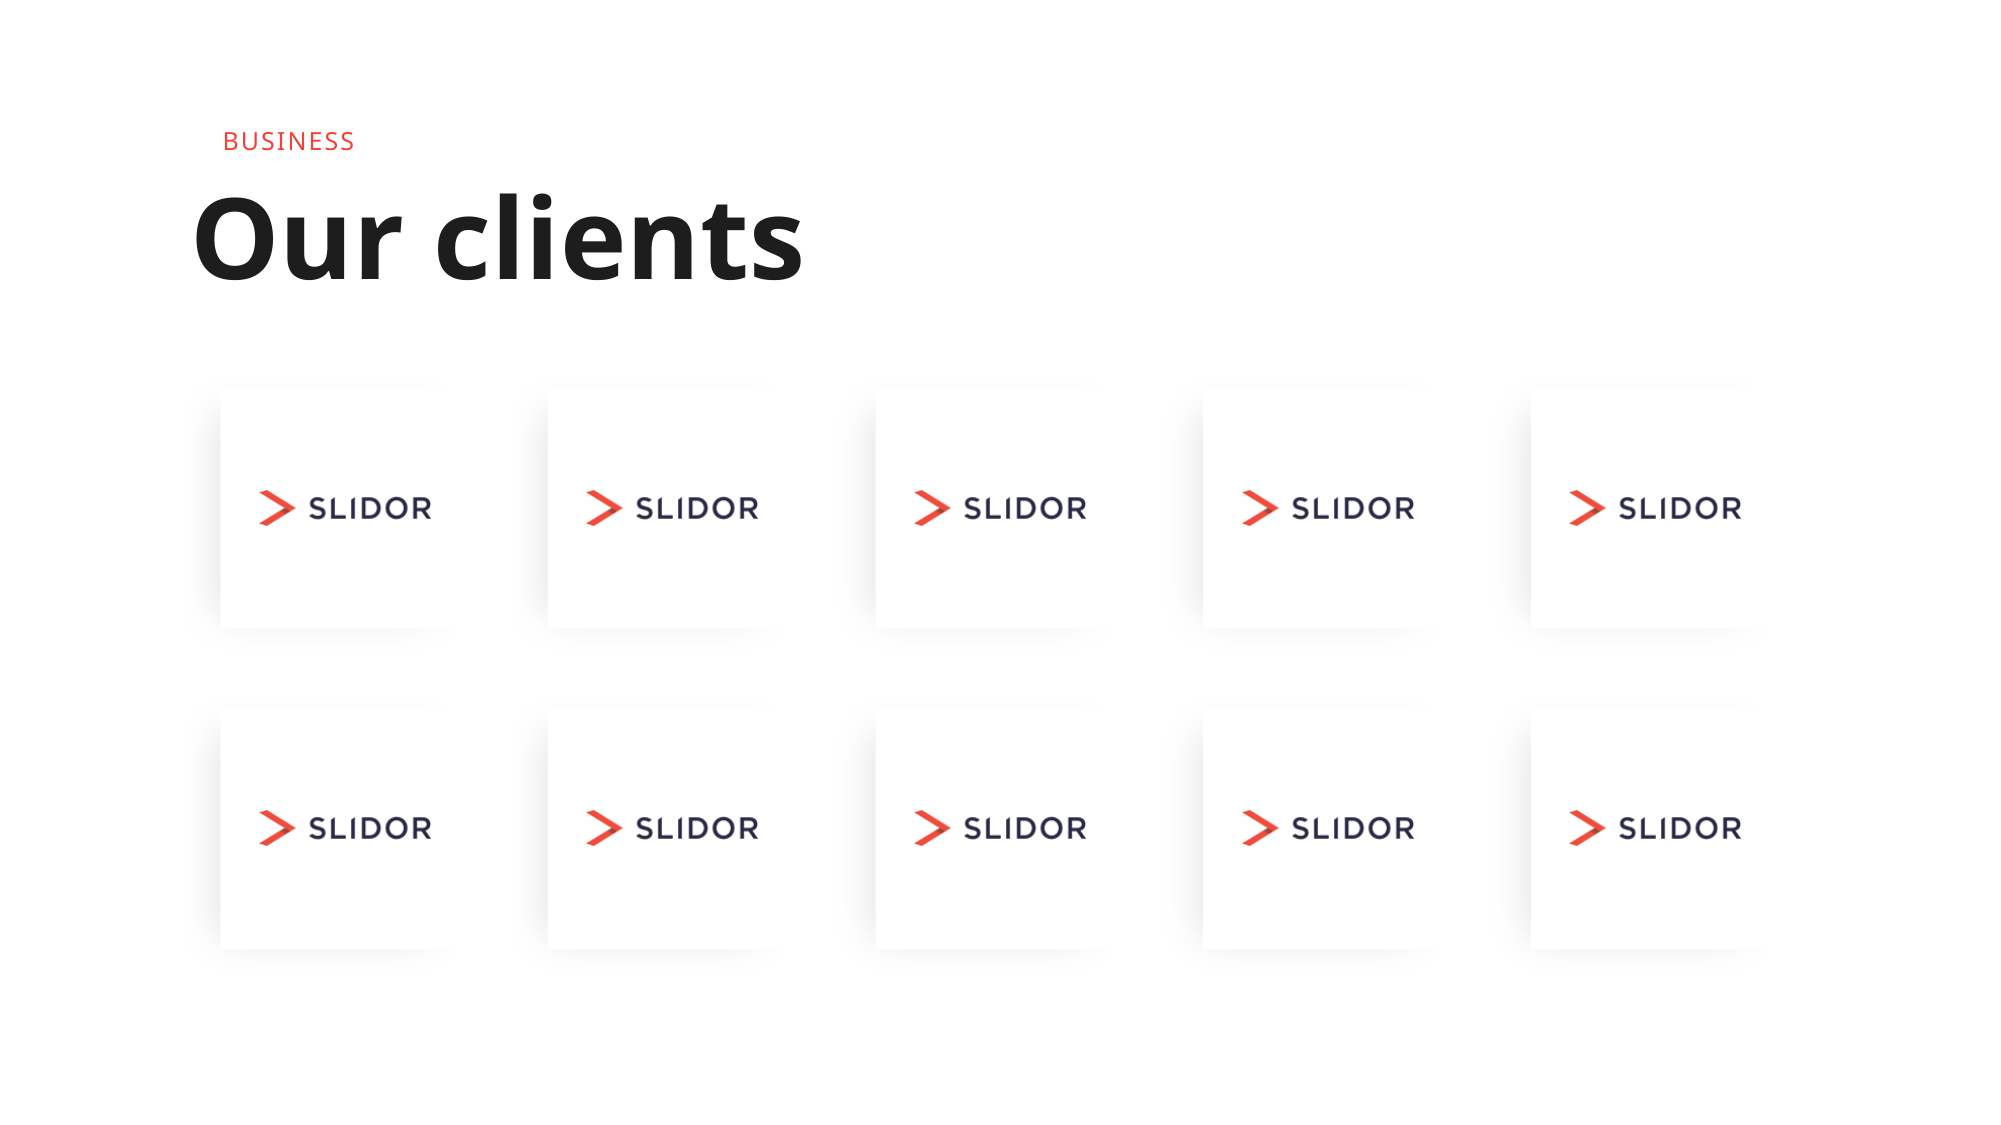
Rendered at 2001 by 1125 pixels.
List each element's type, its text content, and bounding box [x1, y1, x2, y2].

text_box [875, 386, 1125, 630]
text_box Our clients [190, 192, 806, 301]
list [1242, 490, 1414, 526]
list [914, 490, 1086, 526]
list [1242, 810, 1414, 846]
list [586, 810, 758, 846]
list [586, 490, 758, 526]
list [259, 490, 431, 526]
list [259, 810, 431, 846]
text_box [547, 707, 798, 950]
text_box [219, 707, 470, 950]
text_box [1530, 386, 1781, 630]
text_box [219, 386, 470, 630]
text_box [1202, 386, 1453, 630]
text_box BUSINESS [222, 131, 355, 156]
text_box [1530, 707, 1781, 950]
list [1569, 810, 1741, 846]
text_box [1202, 707, 1453, 950]
text_box [547, 386, 798, 630]
text_box [875, 707, 1125, 950]
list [1569, 490, 1741, 526]
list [914, 810, 1086, 846]
